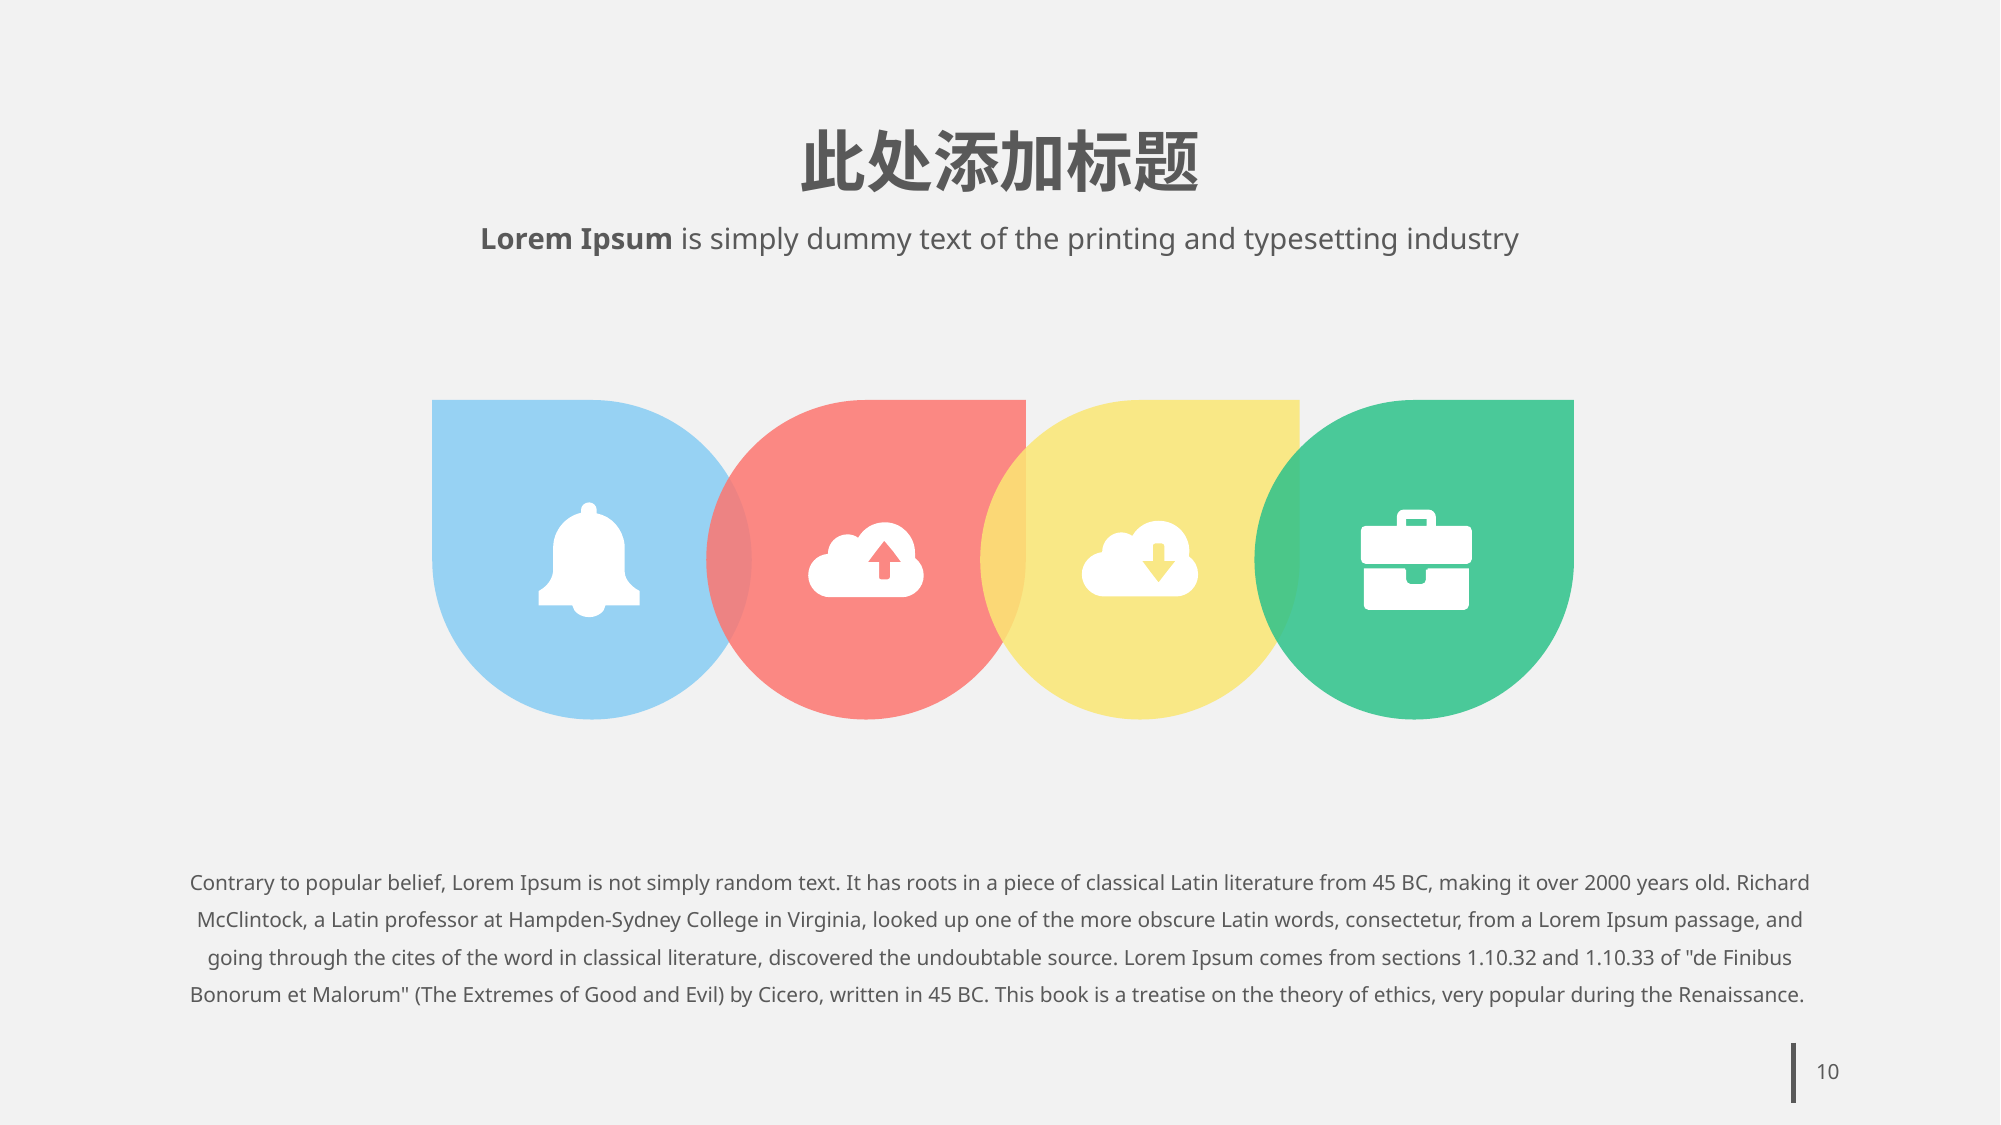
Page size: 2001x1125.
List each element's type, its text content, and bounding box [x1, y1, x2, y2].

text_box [980, 399, 1254, 720]
list Lorem Ipsum is simply dummy text of the printing and typesetting industry [137, 216, 1863, 271]
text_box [1254, 399, 1574, 720]
text_box Contrary to popular belief, Lorem Ipsum is not simply random text. It has roots in a piece of classical Latin literature from 45 BC, making it over 2000 years old. Richard McClintock, a Latin professor at Hampden-Sydney College in Virginia, looked up one of the more obscure Latin words, consectetur, from a Lorem Ipsum passage, and going through the cites of the word in classical literature, discovered the undoubtable source. Lorem Ipsum comes from sections 1.10.32 and 1.10.33 of "de Finibus Bonorum et Malorum" (The Extremes of Good and Evil) by Cicero, written in 45 BC. This book is a treatise on the theory of ethics, very popular during the Renaissance. [154, 849, 1846, 1014]
text_box 10 [1796, 1042, 1863, 1103]
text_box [432, 399, 706, 720]
title 此处添加标题 [137, 59, 1863, 216]
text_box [706, 399, 980, 720]
